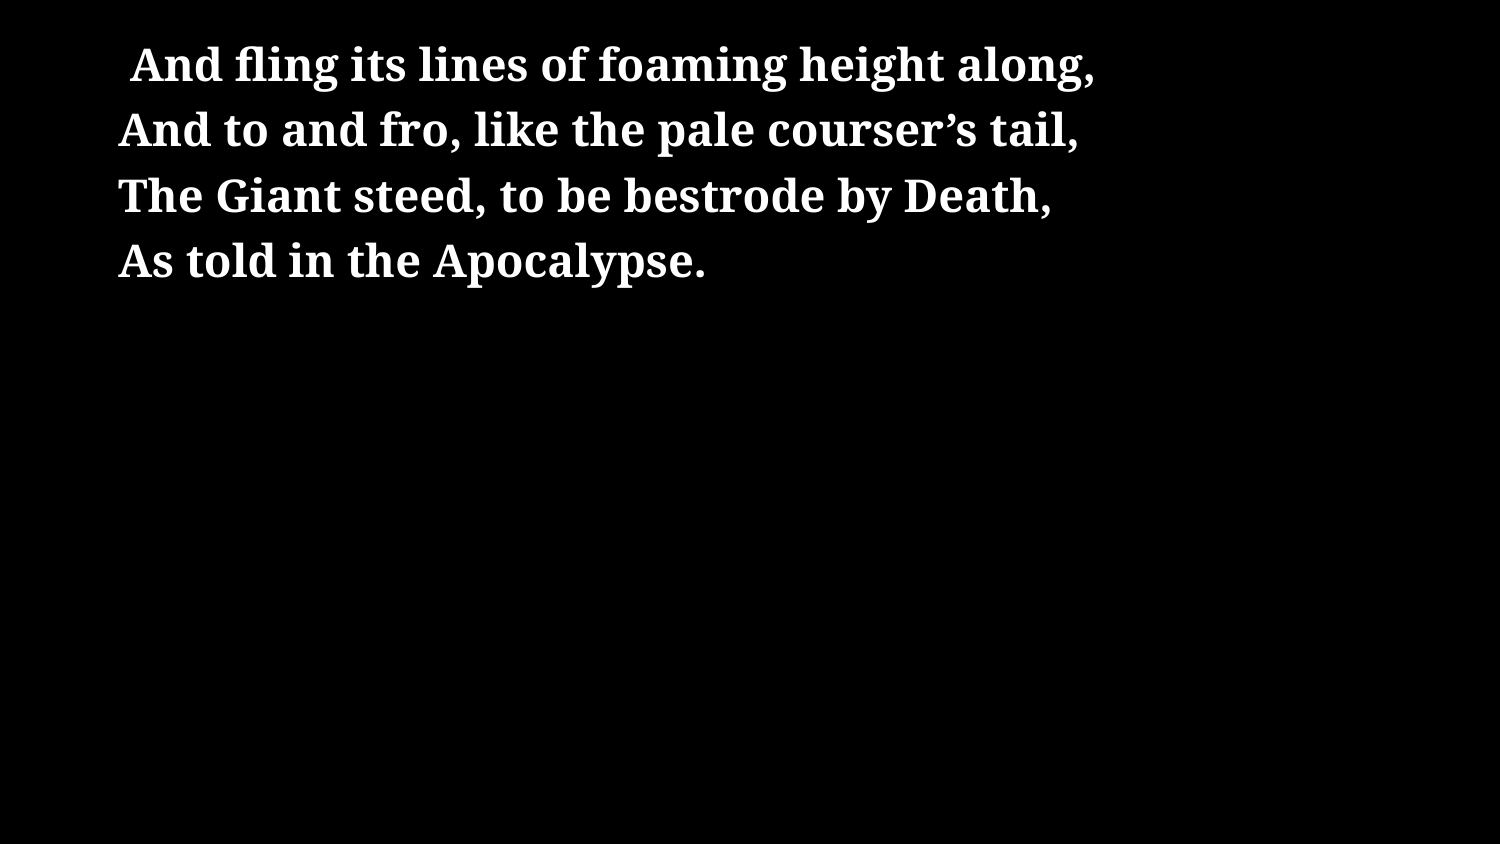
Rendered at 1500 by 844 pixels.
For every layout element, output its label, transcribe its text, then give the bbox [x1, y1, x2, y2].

title And fling its lines of foaming height along, And to and fro, like the pale courser’s tail, The Giant steed, to be bestrode by Death, As told in the Apocalypse. [103, 17, 1397, 299]
